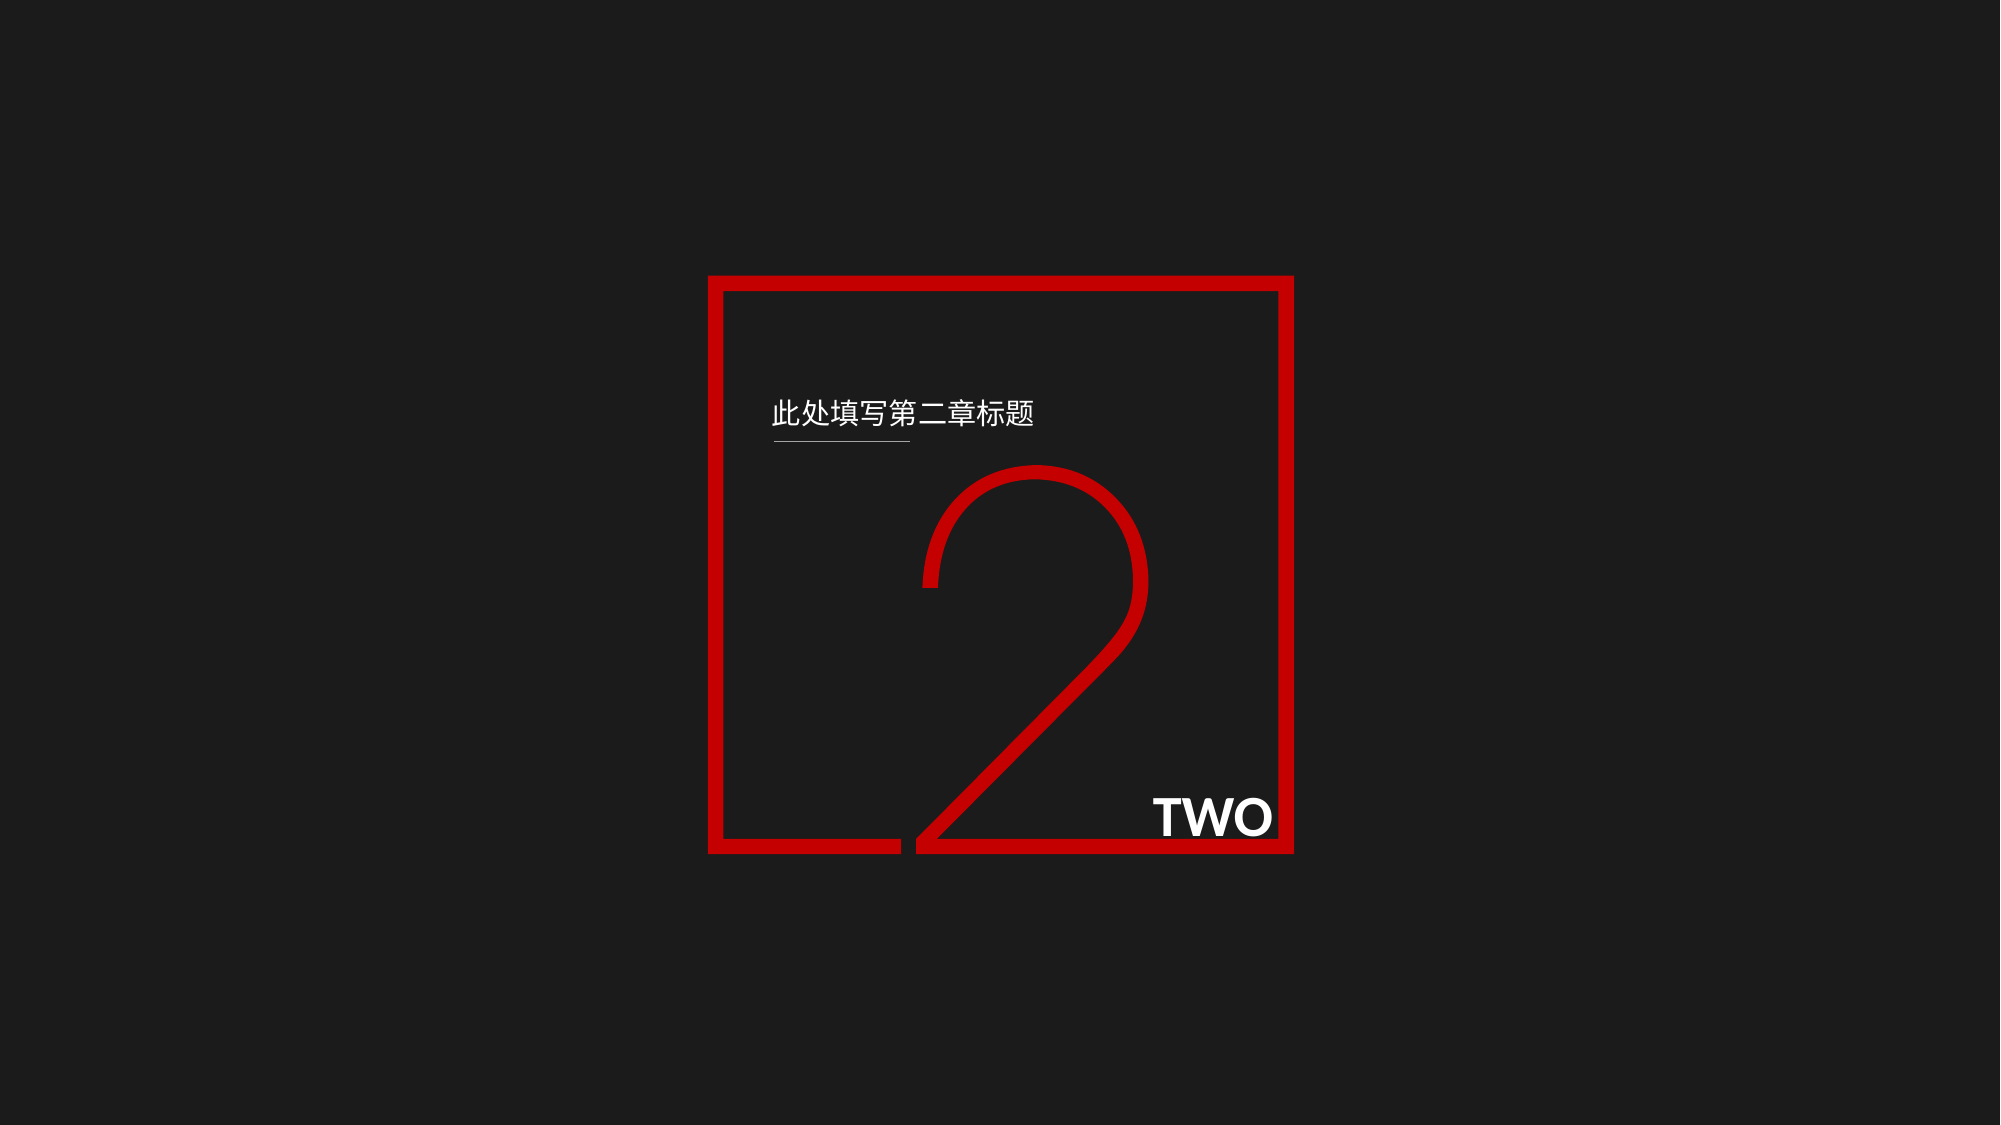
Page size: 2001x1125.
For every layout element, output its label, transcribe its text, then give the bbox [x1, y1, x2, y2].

text_box [0, 0, 2000, 1125]
text_box [707, 275, 1295, 855]
text_box TWO [1138, 770, 1289, 856]
text_box 此处填写第二章标题 [757, 387, 1284, 438]
